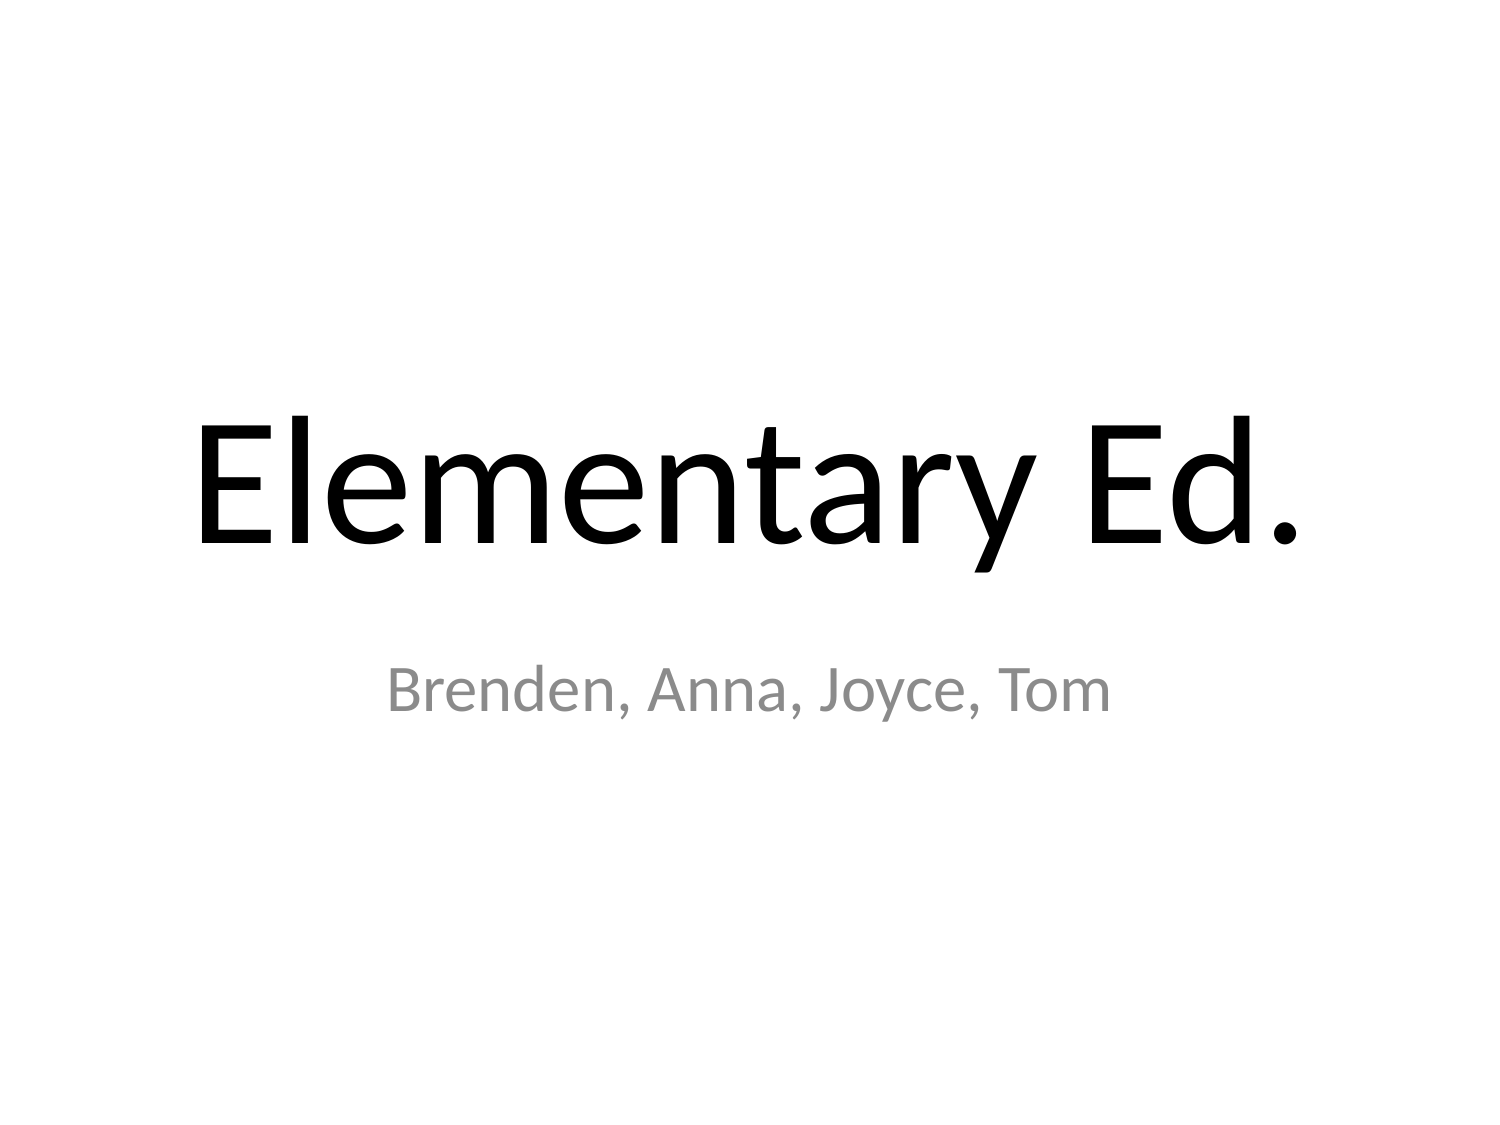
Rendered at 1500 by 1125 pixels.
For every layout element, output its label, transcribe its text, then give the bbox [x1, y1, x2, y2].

title Elementary Ed. [112, 349, 1388, 591]
subtitle Brenden, Anna, Joyce, Tom [225, 637, 1275, 925]
